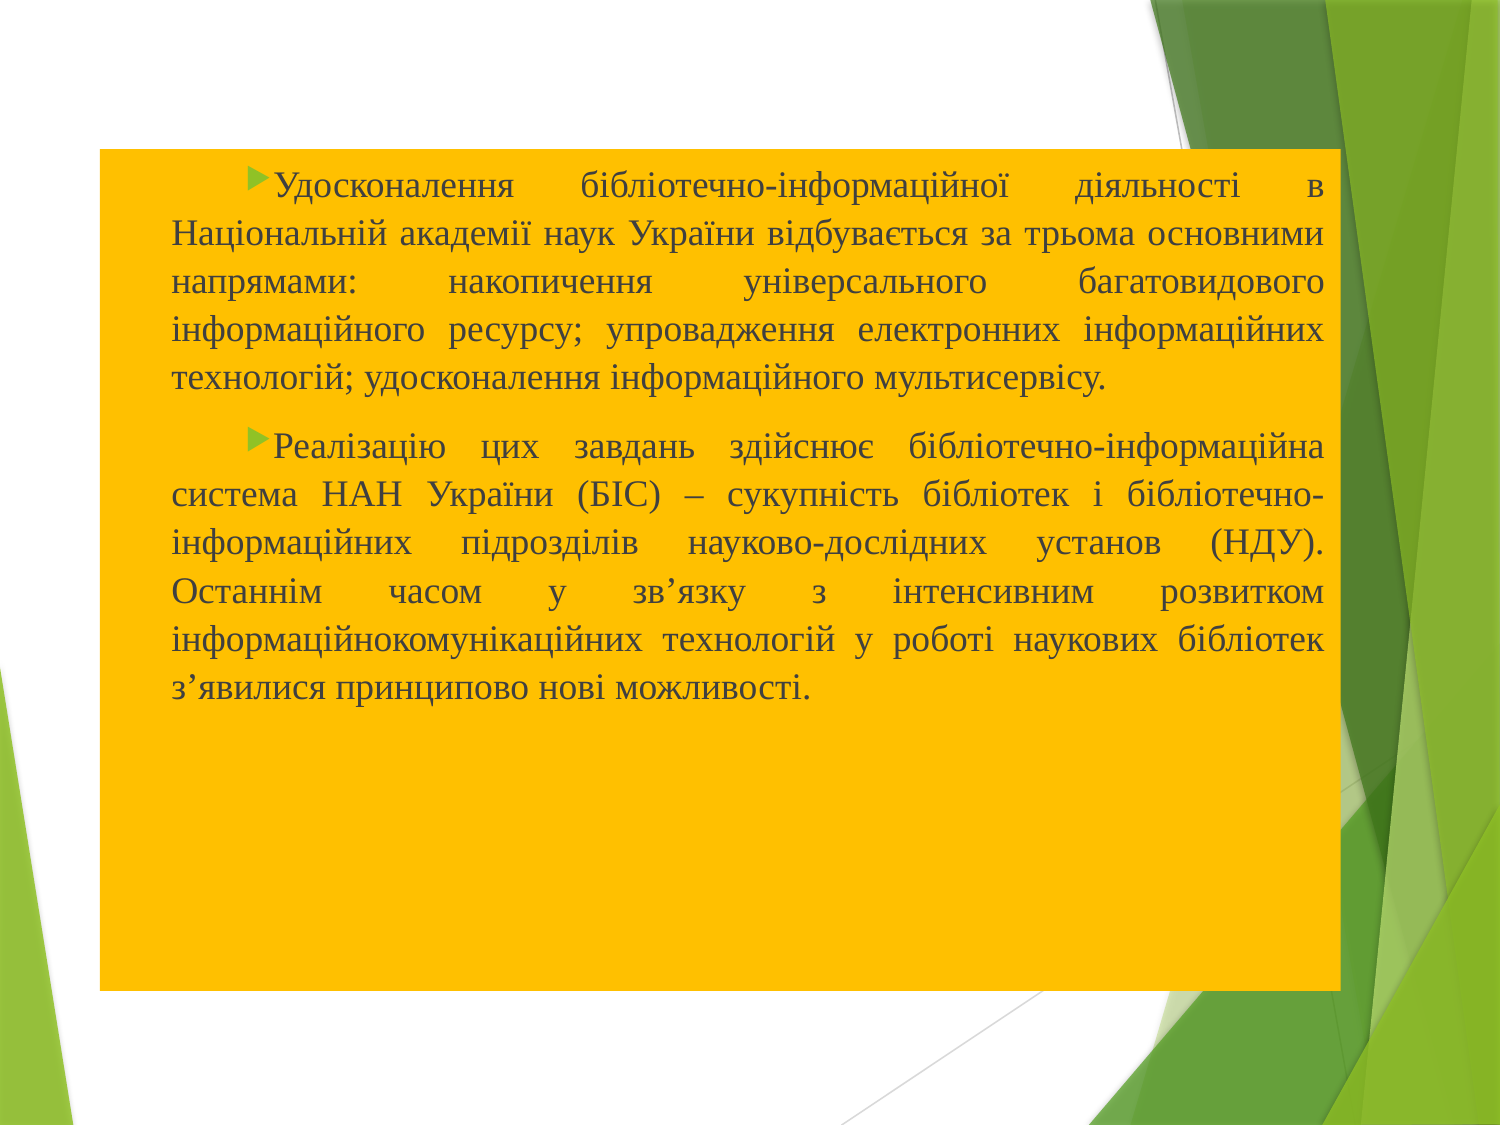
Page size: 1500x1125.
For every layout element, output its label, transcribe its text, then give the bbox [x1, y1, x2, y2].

list Удосконалення бібліотечно-інформаційної діяльності в Національній академії наук України відбувається за трьома основними напрямами: накопичення універсального багатовидового інформаційного ресурсу; упровадження електронних інформаційних технологій; удосконалення інформаційного мультисервісу. Реалізацію цих завдань здійснює бібліотечно-інформаційна система НАН України (БІС) – сукупність бібліотек і бібліотечно-інформаційних підрозділів науково-дослідних установ (НДУ). Останнім часом у зв’язку з інтенсивним розвитком інформаційнокомунікаційних технологій у роботі наукових бібліотек з’явилися принципово нові можливості. [99, 149, 1341, 991]
